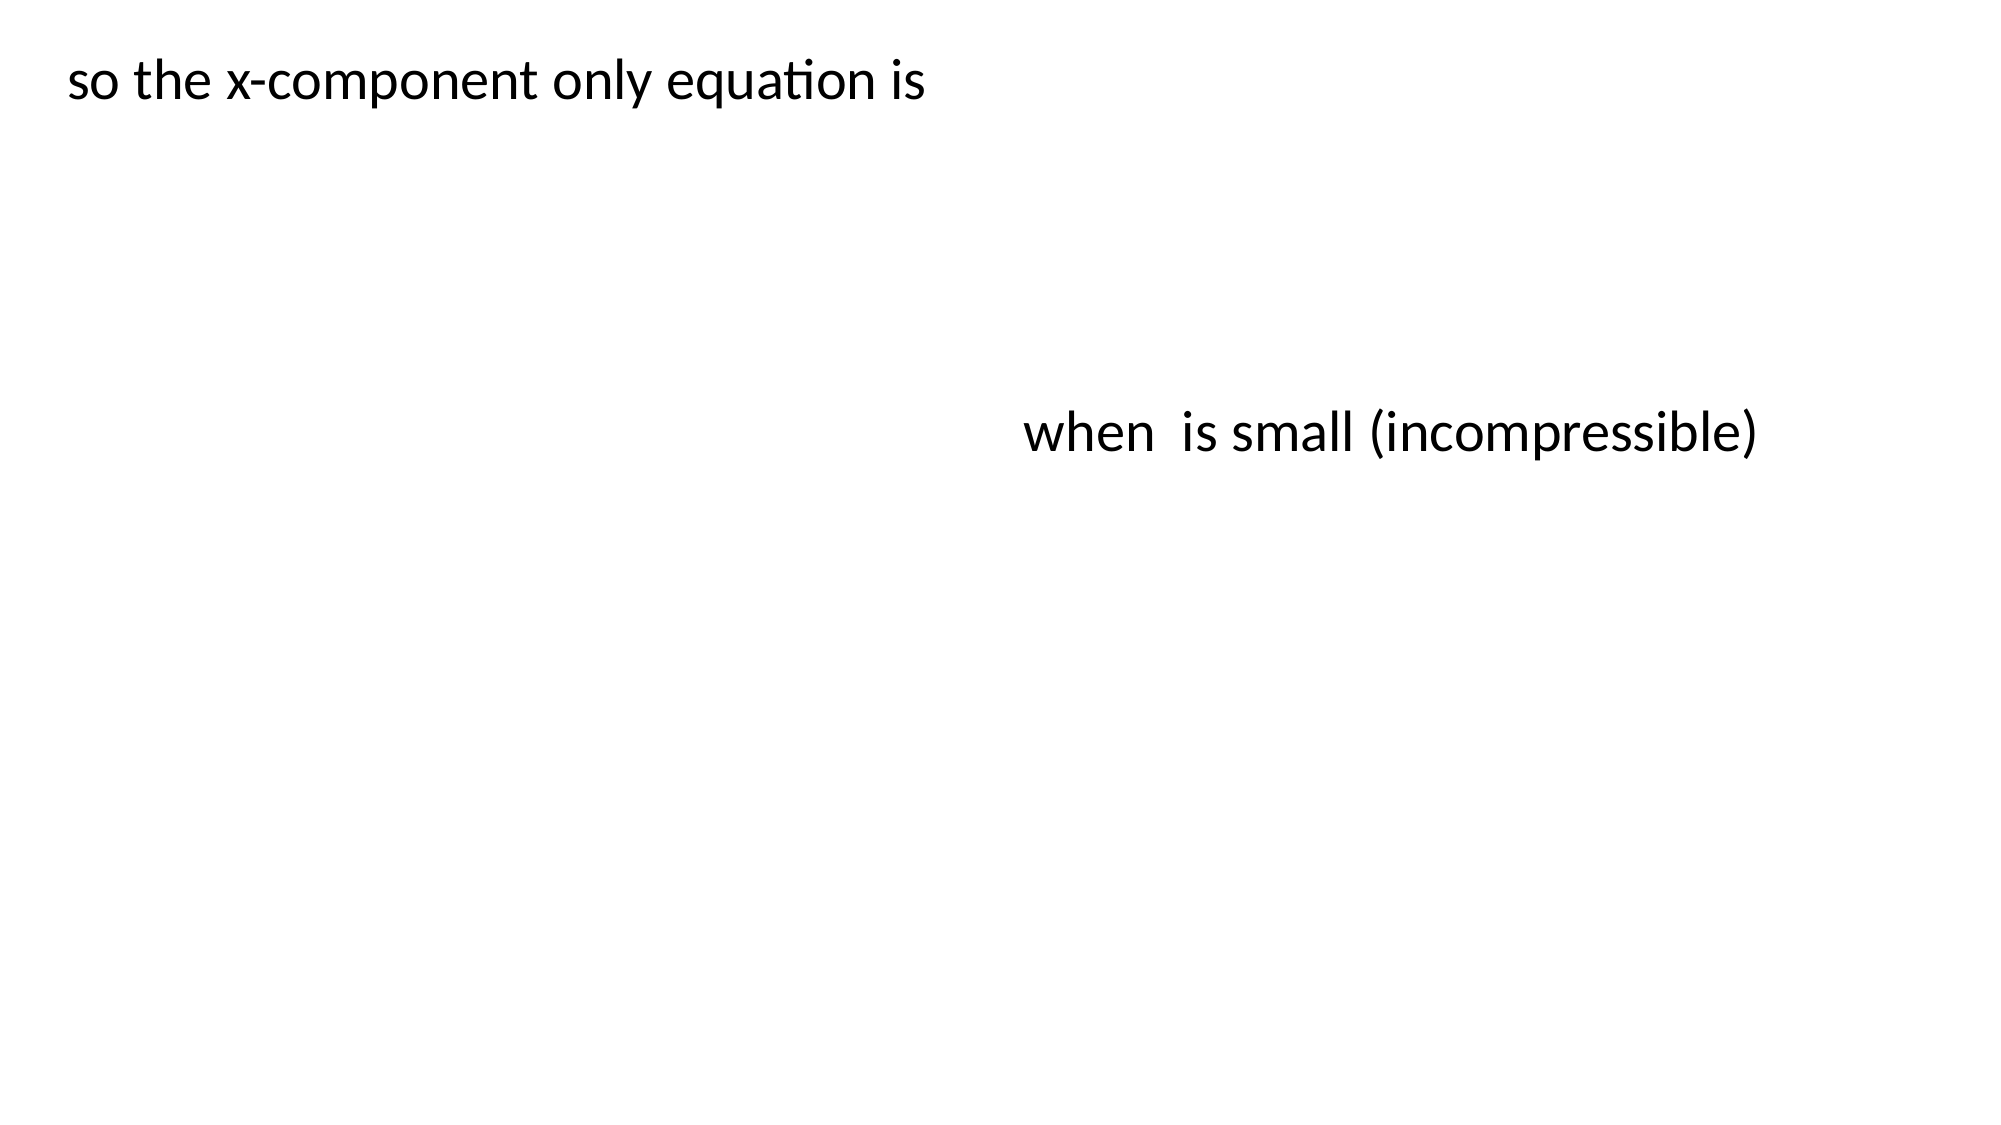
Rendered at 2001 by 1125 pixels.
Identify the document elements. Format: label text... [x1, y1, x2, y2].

text_box so the x-component only equation is [52, 33, 1824, 189]
